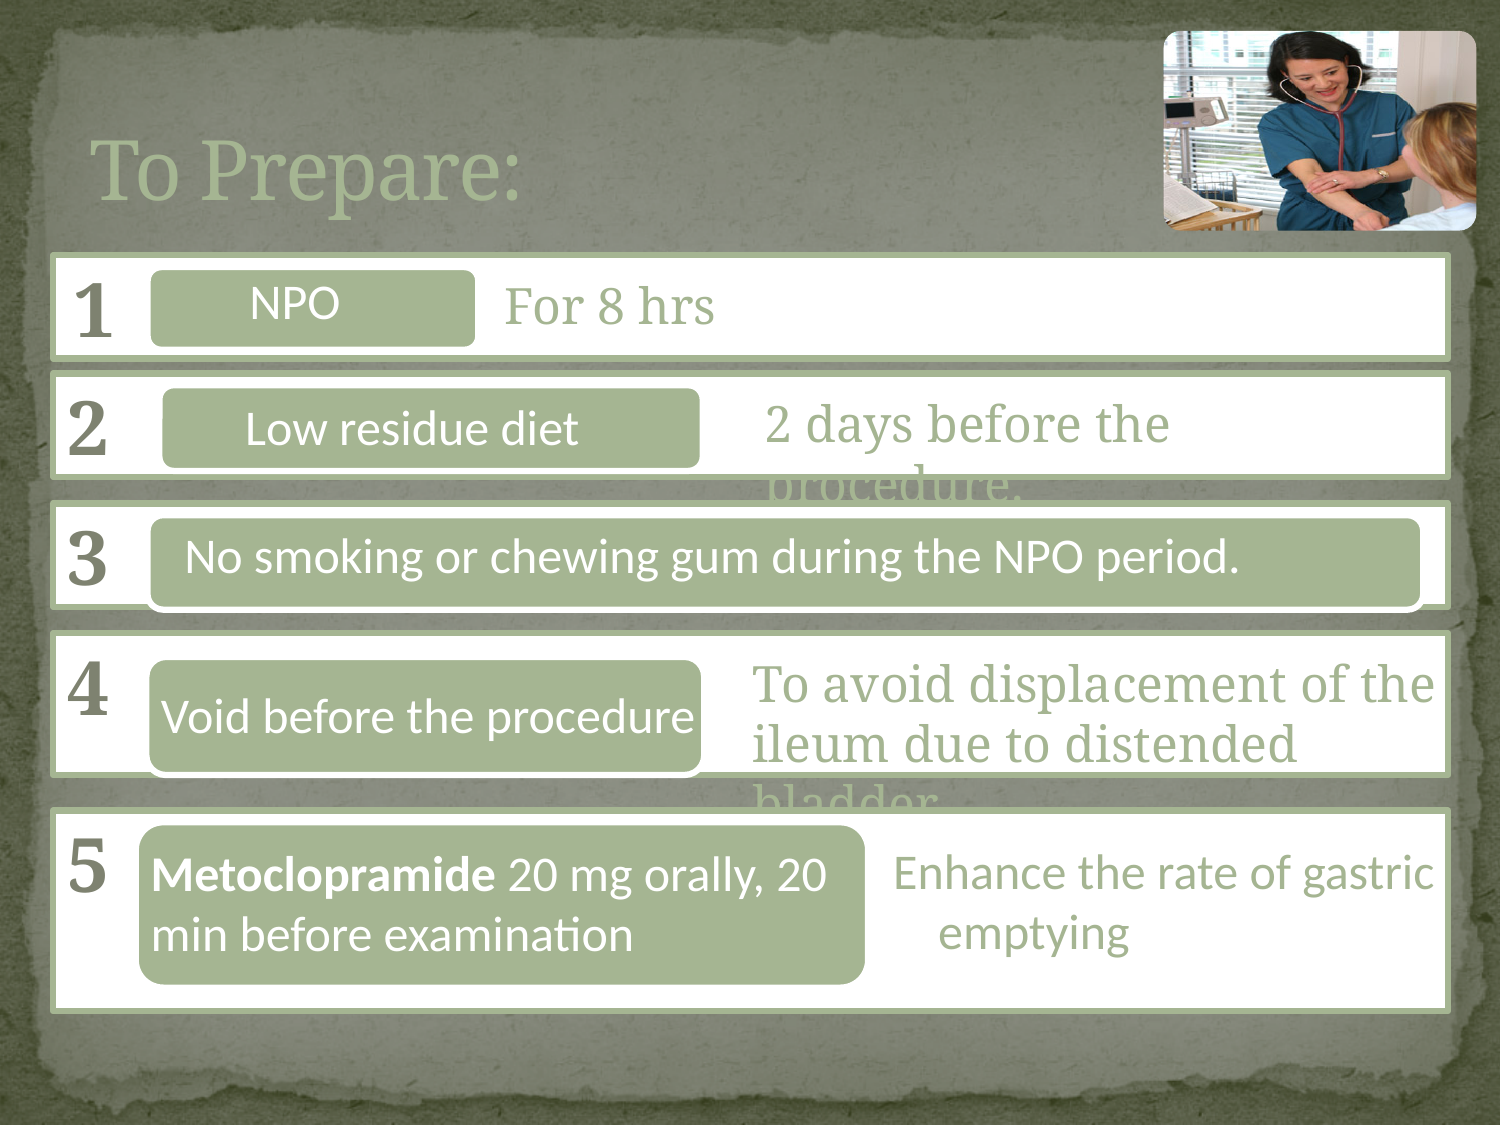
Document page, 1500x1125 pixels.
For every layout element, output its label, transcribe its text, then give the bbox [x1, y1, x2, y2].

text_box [162, 388, 701, 469]
text_box Enhance the rate of gastric emptying [892, 834, 1500, 965]
text_box [137, 819, 867, 834]
title To Prepare: [74, 24, 1160, 225]
text_box [230, 1014, 1294, 1071]
text_box [473, 252, 1451, 362]
text_box To avoid displacement of the ileum due to distended bladder [738, 645, 1500, 834]
text_box For 8 hrs. [490, 267, 1069, 342]
text_box 3 [50, 500, 1451, 610]
text_box [50, 252, 152, 362]
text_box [125, 658, 797, 775]
text_box 2 [50, 370, 1451, 480]
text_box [151, 519, 1421, 607]
text_box 4 [50, 630, 1451, 778]
text_box 2 days before the procedure. [750, 385, 1412, 500]
text_box [132, 838, 870, 991]
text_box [150, 257, 477, 350]
text_box Metoclopramide 20 mg orally, 20 min before examination [135, 834, 892, 969]
text_box 1 [53, 255, 136, 361]
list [1165, 32, 1475, 229]
text_box 5 [50, 807, 1451, 1014]
